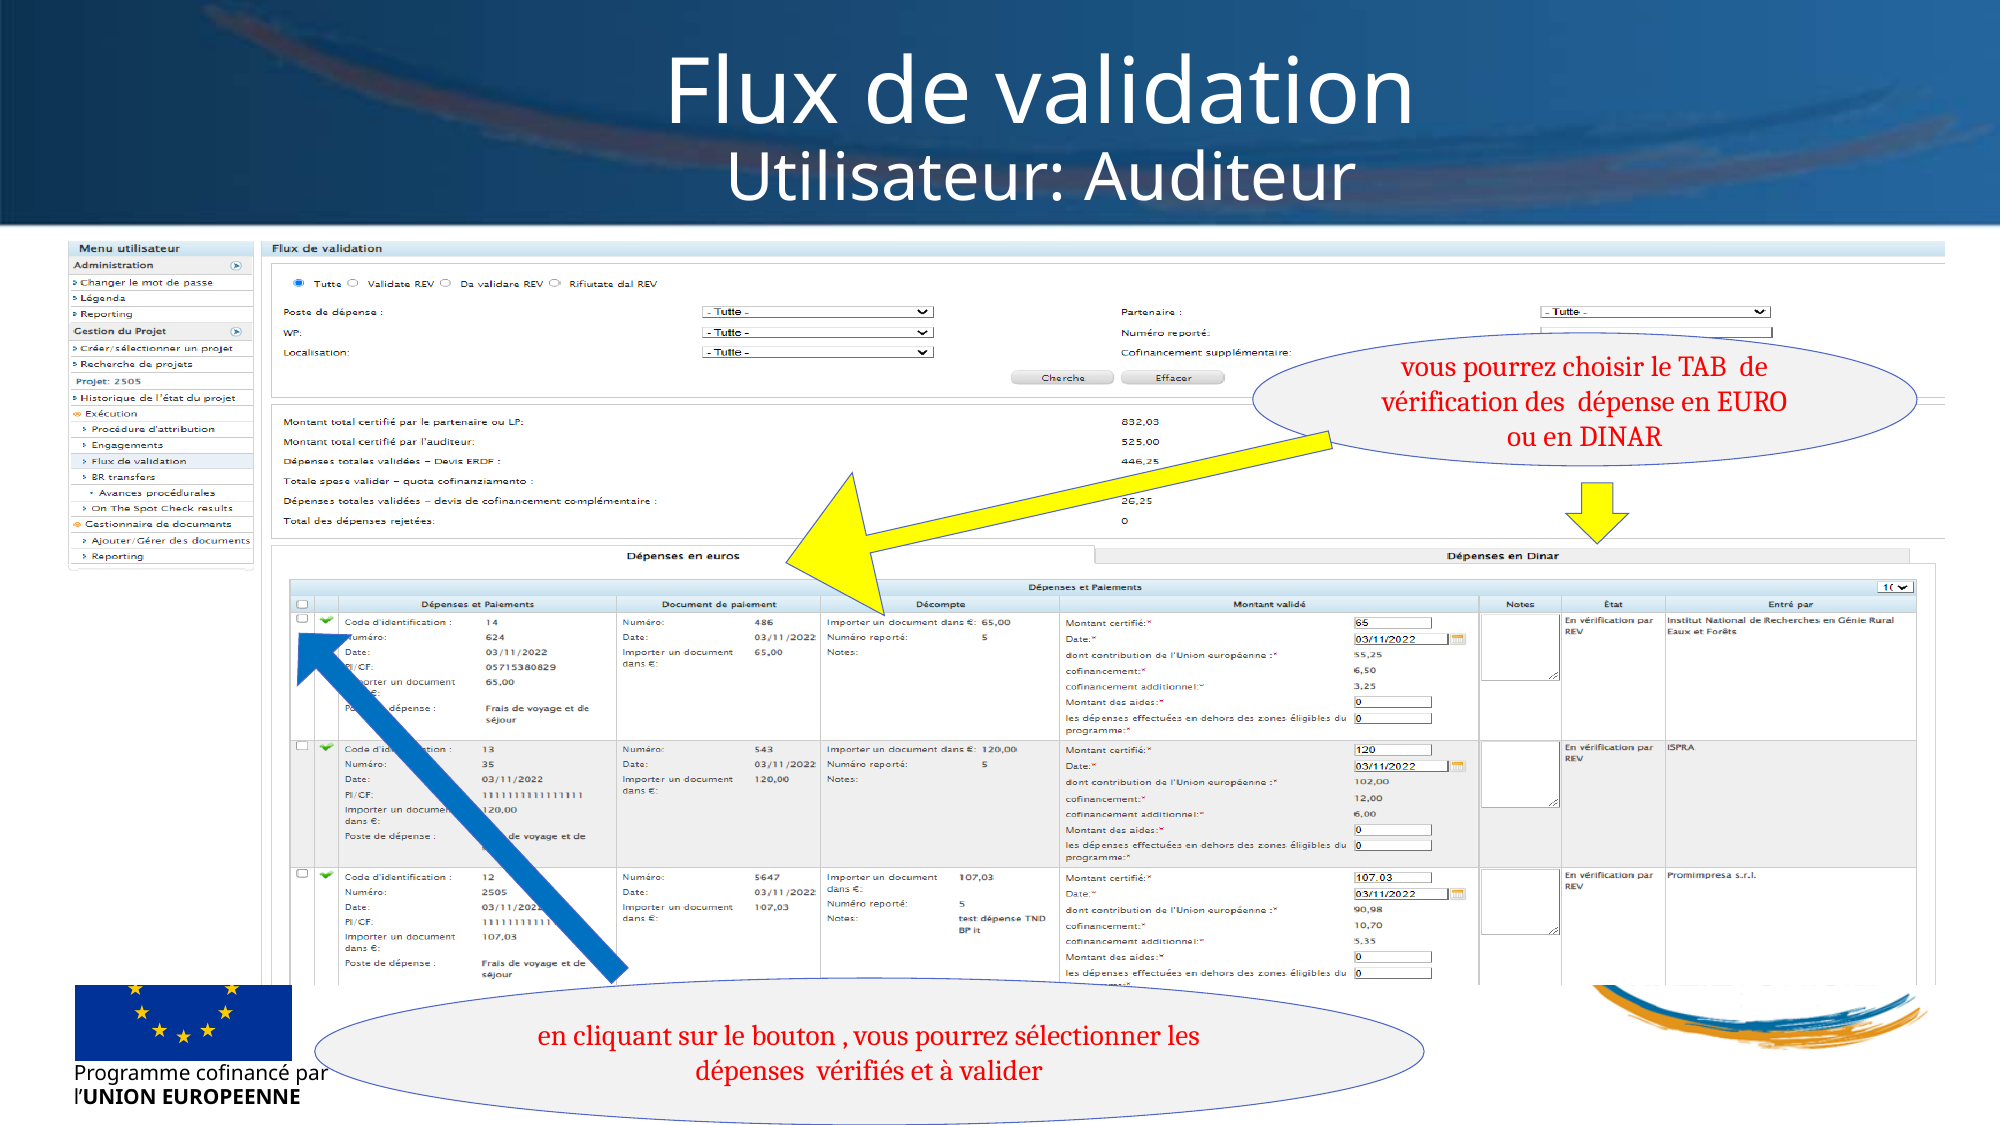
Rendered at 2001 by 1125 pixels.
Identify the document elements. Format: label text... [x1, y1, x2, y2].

picture [1559, 985, 1942, 1085]
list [59, 241, 1946, 985]
picture [0, 0, 2000, 229]
picture [75, 985, 292, 1061]
text_box en cliquant sur le bouton , vous pourrez sélectionner les dépenses vérifiés et à valider [314, 985, 1425, 1125]
title Flux de validation Utilisateur: Auditeur [137, 36, 1945, 225]
